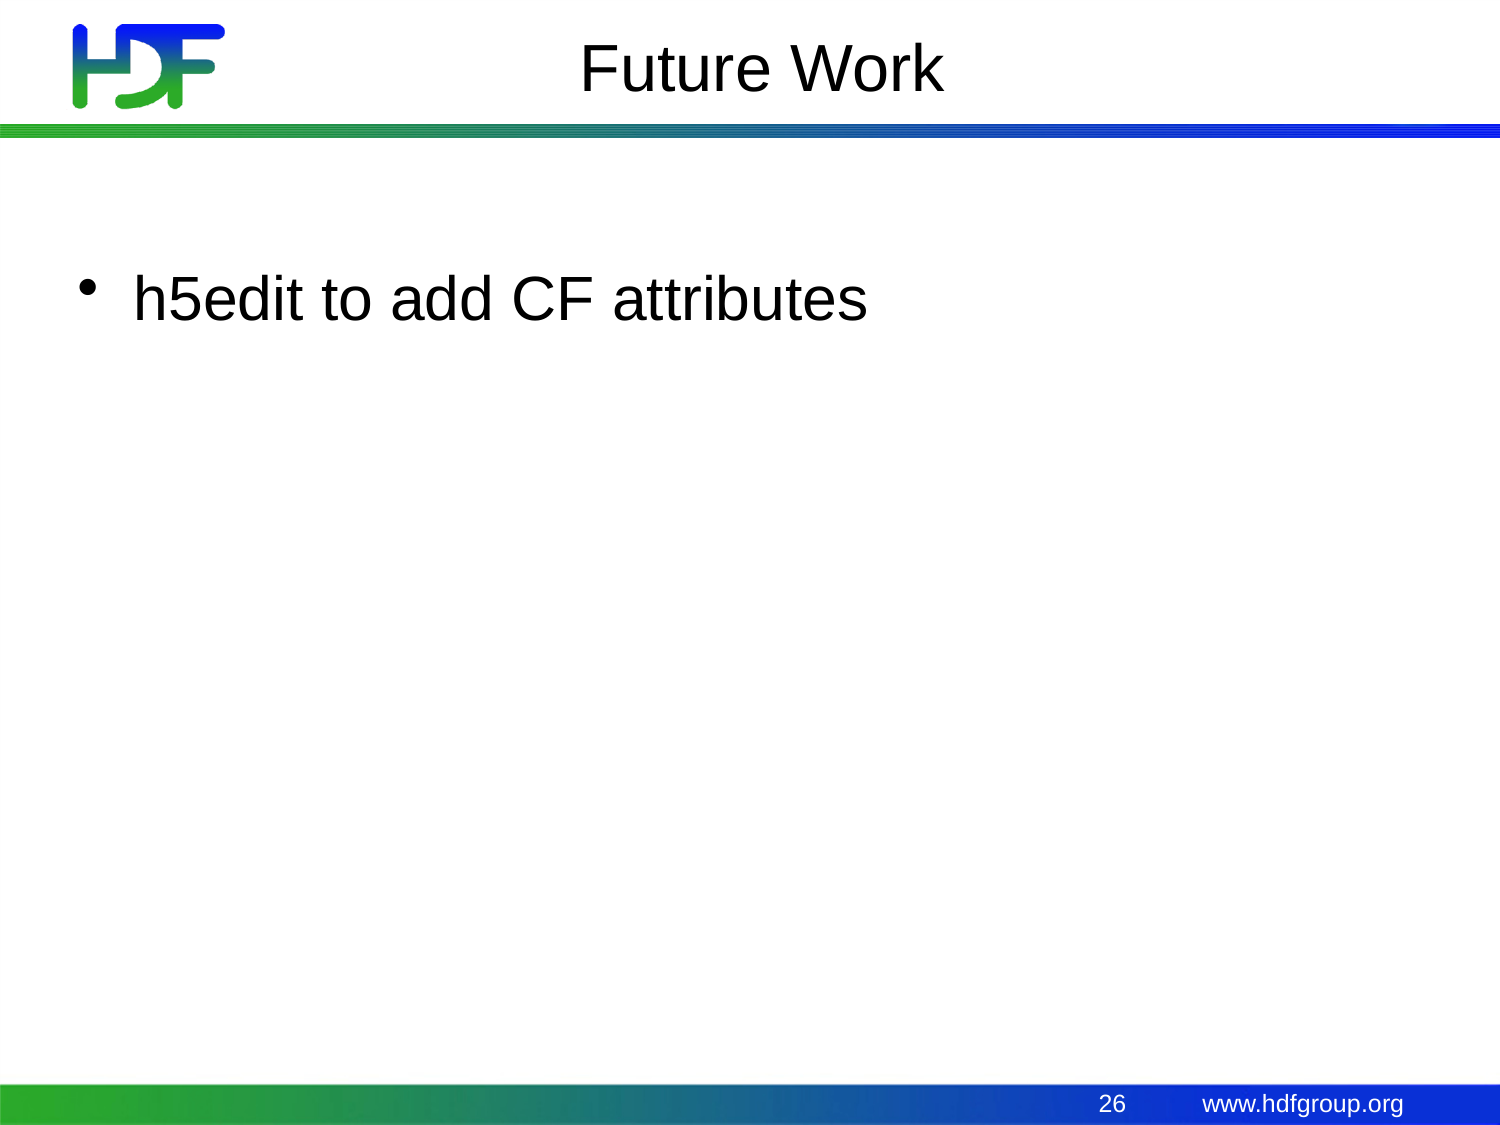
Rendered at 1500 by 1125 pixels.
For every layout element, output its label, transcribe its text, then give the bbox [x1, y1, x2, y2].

title Future Work [187, 24, 1338, 113]
list h5edit to add CF attributes [62, 162, 1451, 1063]
slide_number 26 [1049, 1087, 1176, 1125]
picture [0, 0, 1500, 1125]
